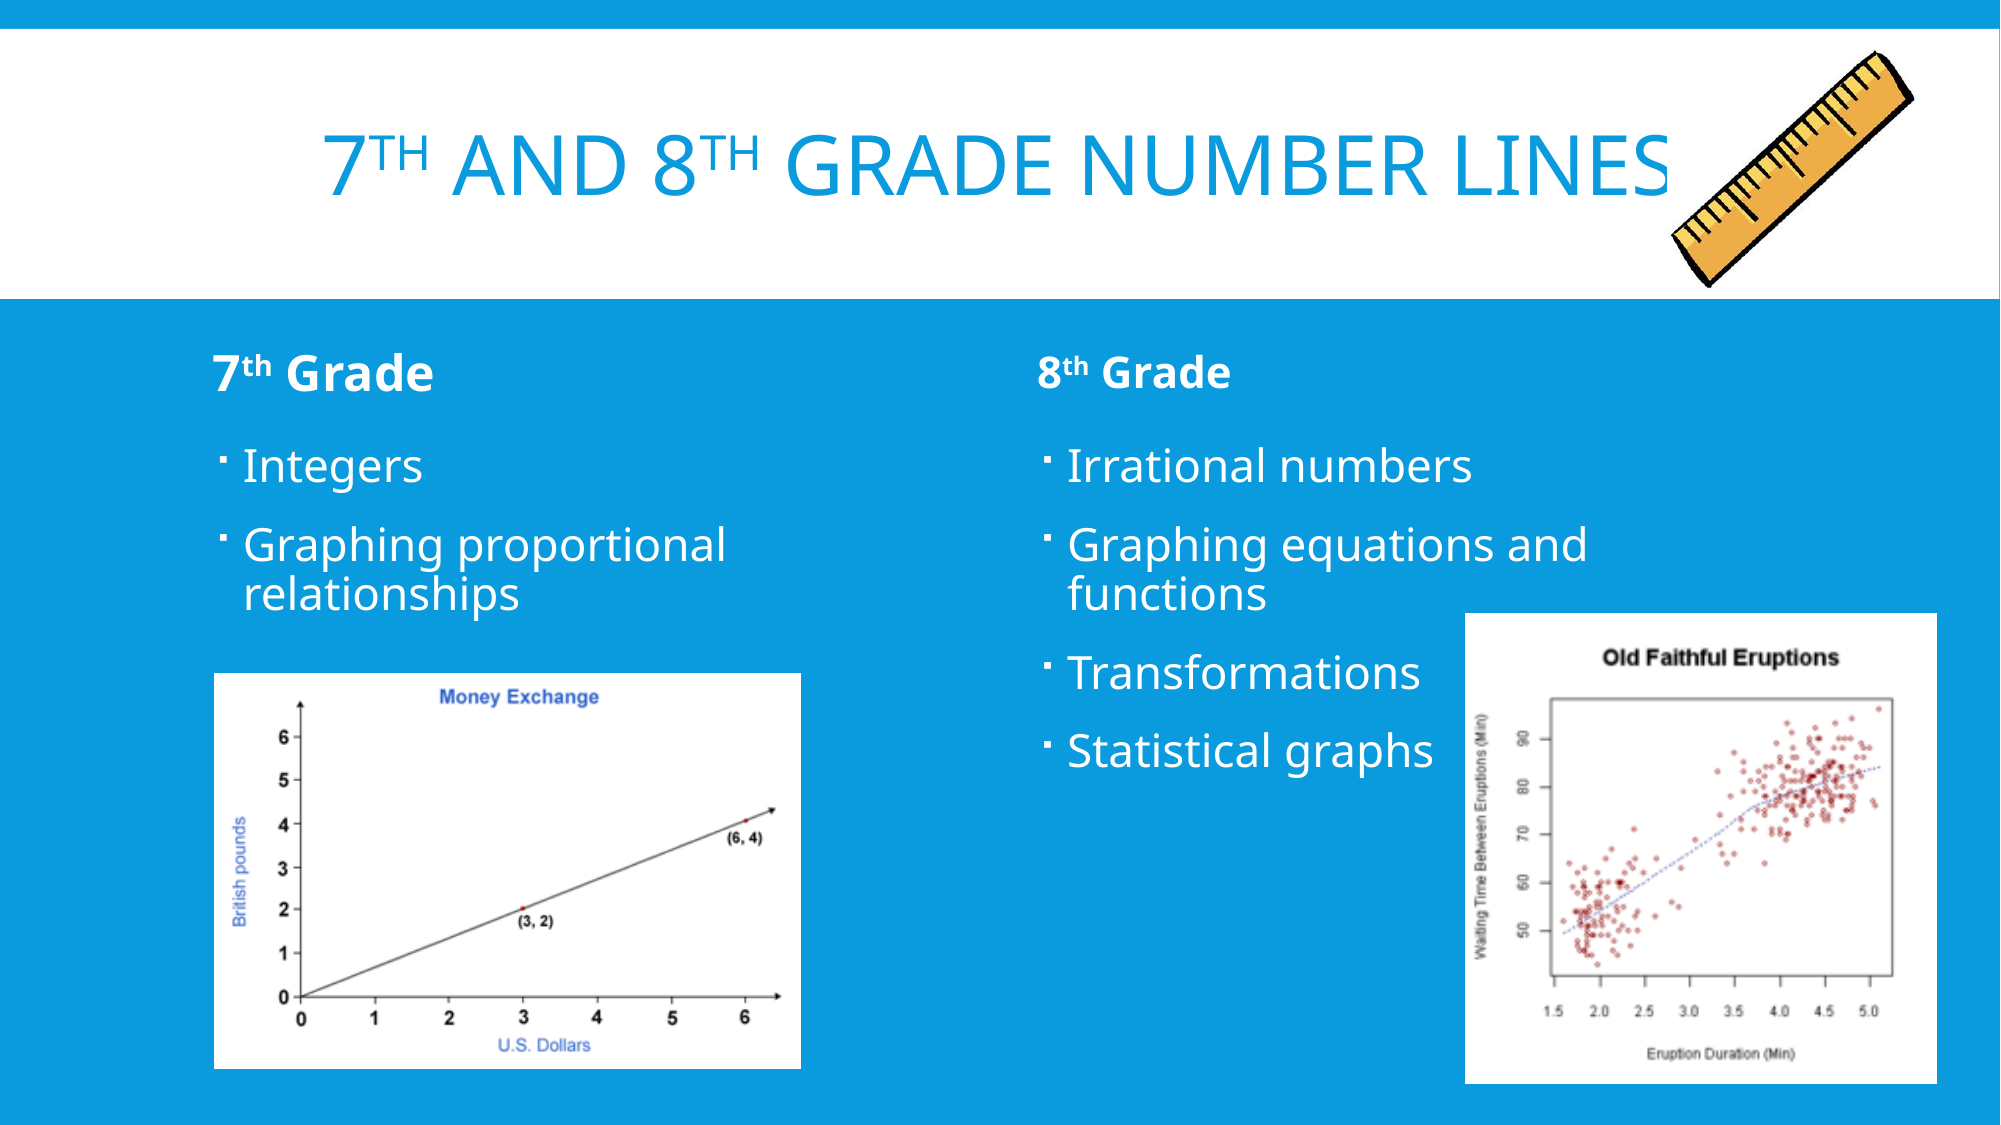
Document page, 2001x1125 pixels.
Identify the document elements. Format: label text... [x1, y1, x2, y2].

list 7th Grade [198, 313, 978, 435]
list 8th Grade [1022, 313, 1803, 435]
picture [215, 674, 800, 1068]
picture [1667, 43, 1919, 294]
picture [1466, 614, 1936, 1083]
list Integers Graphing proportional relationships [198, 435, 978, 1021]
title 7th and 8th Grade number lines [197, 46, 1660, 295]
list Irrational numbers Graphing equations and functions Transformations Statistical graphs [1022, 435, 1803, 1021]
